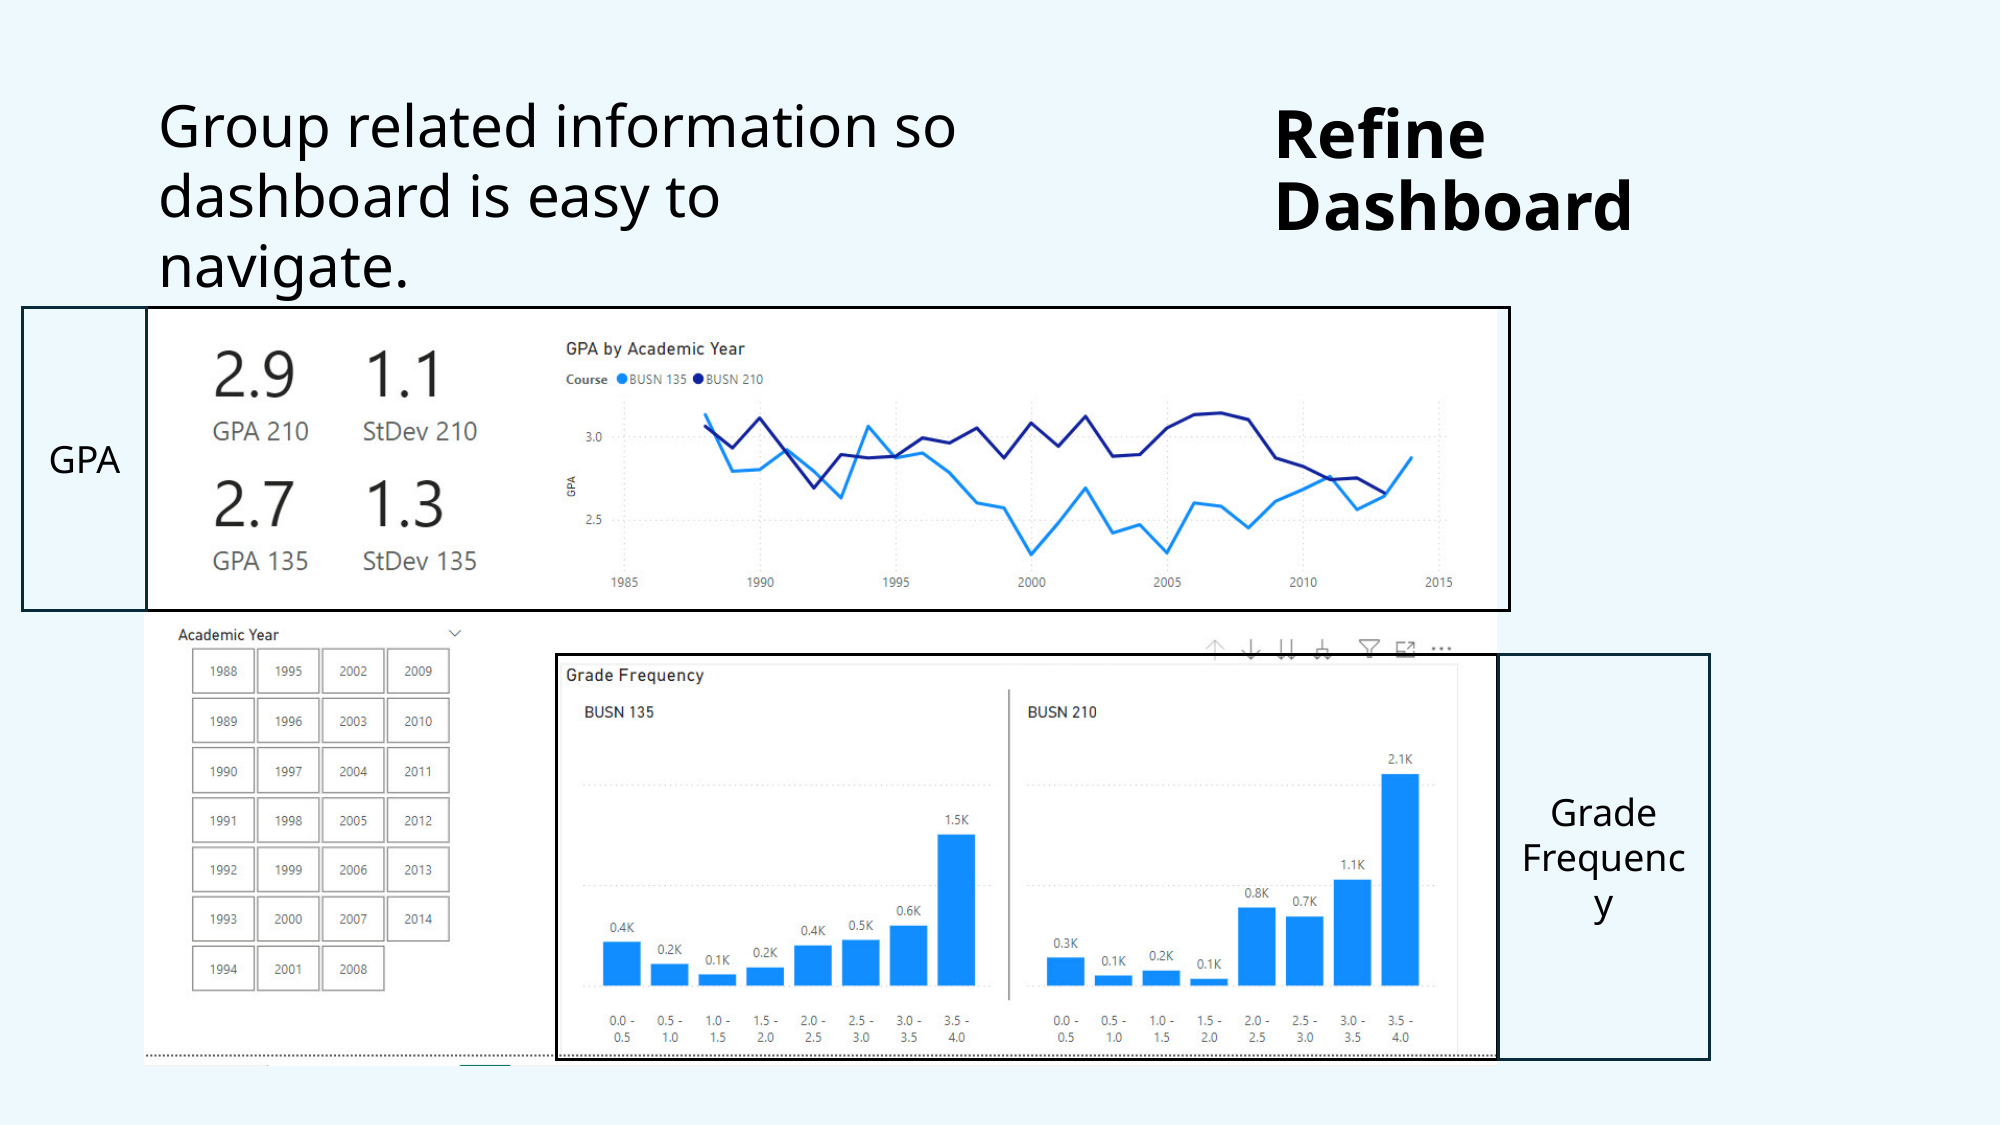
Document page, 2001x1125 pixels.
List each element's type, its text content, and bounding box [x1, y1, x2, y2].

text_box [148, 306, 1511, 612]
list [143, 307, 1498, 1066]
text_box GPA [21, 306, 148, 612]
text_box Group related information so dashboard is easy to navigate. [143, 82, 985, 306]
text_box Grade Frequency [1498, 653, 1711, 1061]
title Refine Dashboard [1258, 107, 1843, 239]
